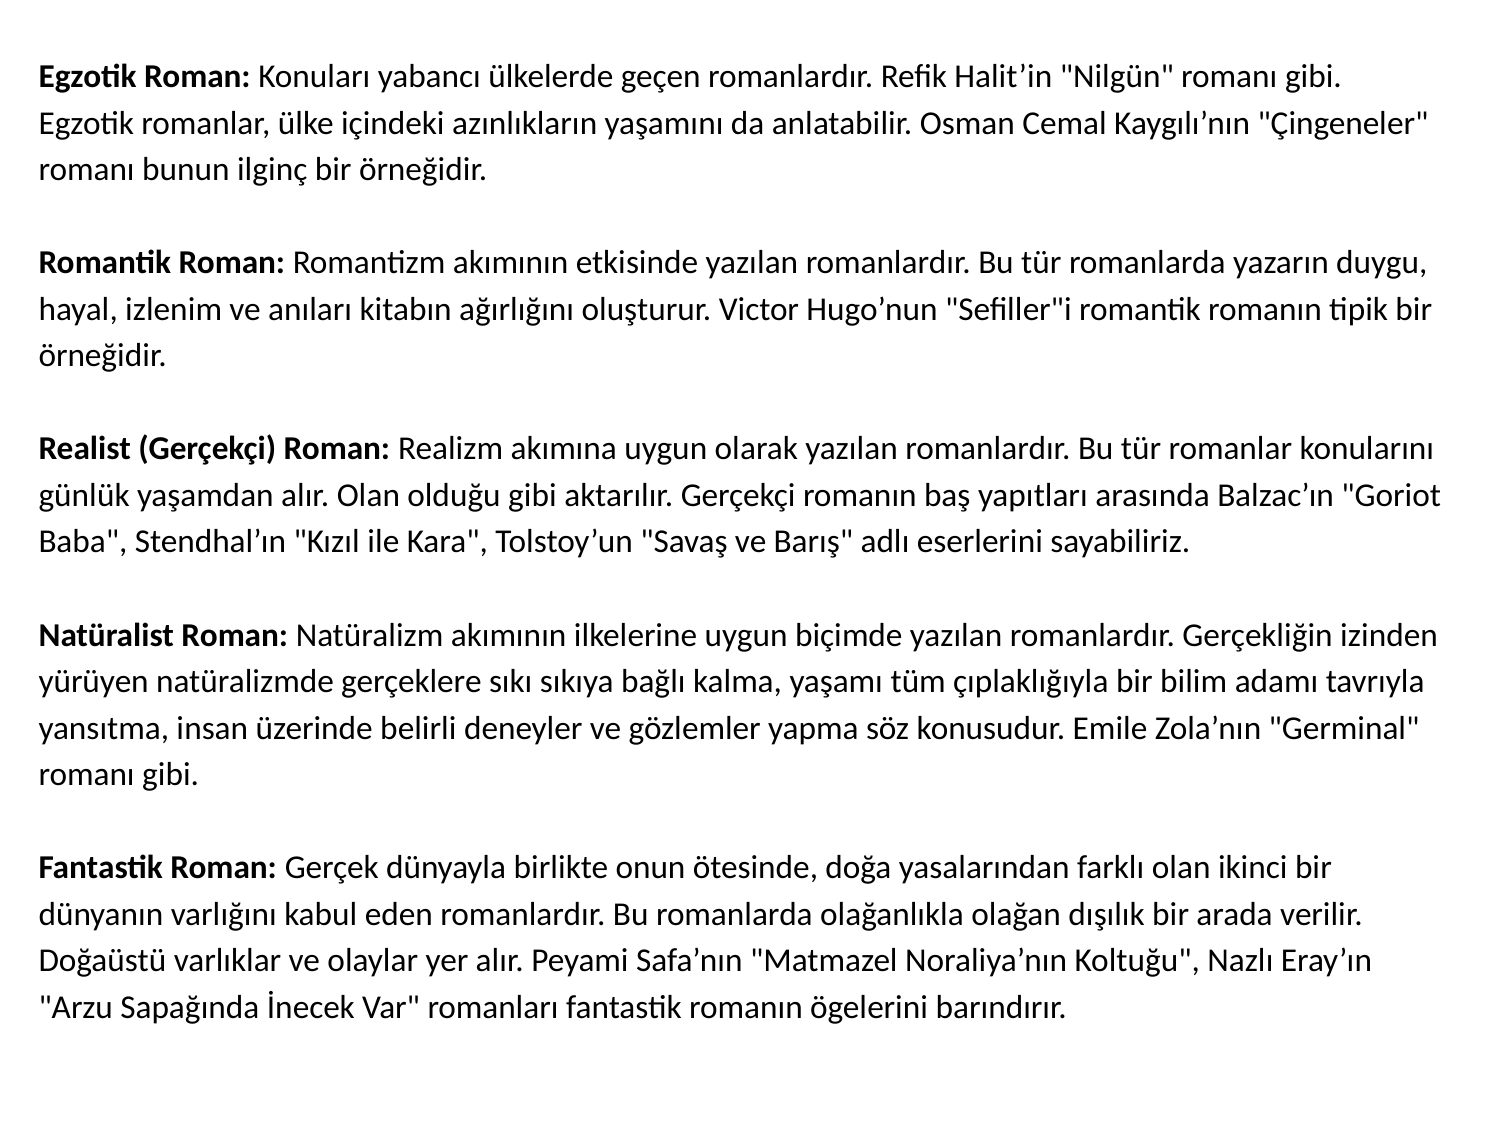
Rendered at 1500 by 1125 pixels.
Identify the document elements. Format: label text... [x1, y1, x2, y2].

list Egzotik Roman: Konuları yabancı ülkelerde geçen romanlardır. Refik Halit’in "Nilgün" romanı gibi. Egzotik romanlar, ülke içindeki azınlıkların yaşamını da anlatabilir. Osman Cemal Kaygılı’nın "Çingeneler" romanı bunun ilginç bir örneğidir. Romantik Roman: Romantizm akımının etkisinde yazılan romanlardır. Bu tür romanlarda yazarın duygu, hayal, izlenim ve anıları kitabın ağırlığını oluşturur. Victor Hugo’nun "Sefiller"i romantik romanın tipik bir örneğidir. Realist (Gerçekçi) Roman: Realizm akımına uygun olarak yazılan romanlardır. Bu tür romanlar konularını günlük yaşamdan alır. Olan olduğu gibi aktarılır. Gerçekçi romanın baş yapıtları arasında Balzac’ın "Goriot Baba", Stendhal’ın "Kızıl ile Kara", Tolstoy’un "Savaş ve Barış" adlı eserlerini sayabiliriz. Natüralist Roman: Natüralizm akımının ilkelerine uygun biçimde yazılan romanlardır. Gerçekliğin izinden yürüyen natüralizmde gerçeklere sıkı sıkıya bağlı kalma, yaşamı tüm çıplaklığıyla bir bilim adamı tavrıyla yansıtma, insan üzerinde belirli deneyler ve gözlemler yapma söz konusudur. Emile Zola’nın "Germinal" romanı gibi. Fantastik Roman: Gerçek dünyayla birlikte onun ötesinde, doğa yasalarından farklı olan ikinci bir dünyanın varlığını kabul eden romanlardır. Bu romanlarda olağanlıkla olağan dışılık bir arada verilir. Doğaüstü varlıklar ve olaylar yer alır. Peyami Safa’nın "Matmazel Noraliya’nın Koltuğu", Nazlı Eray’ın "Arzu Sapağında İnecek Var" romanları fantastik romanın ögelerini barındırır. [23, 46, 1465, 1090]
